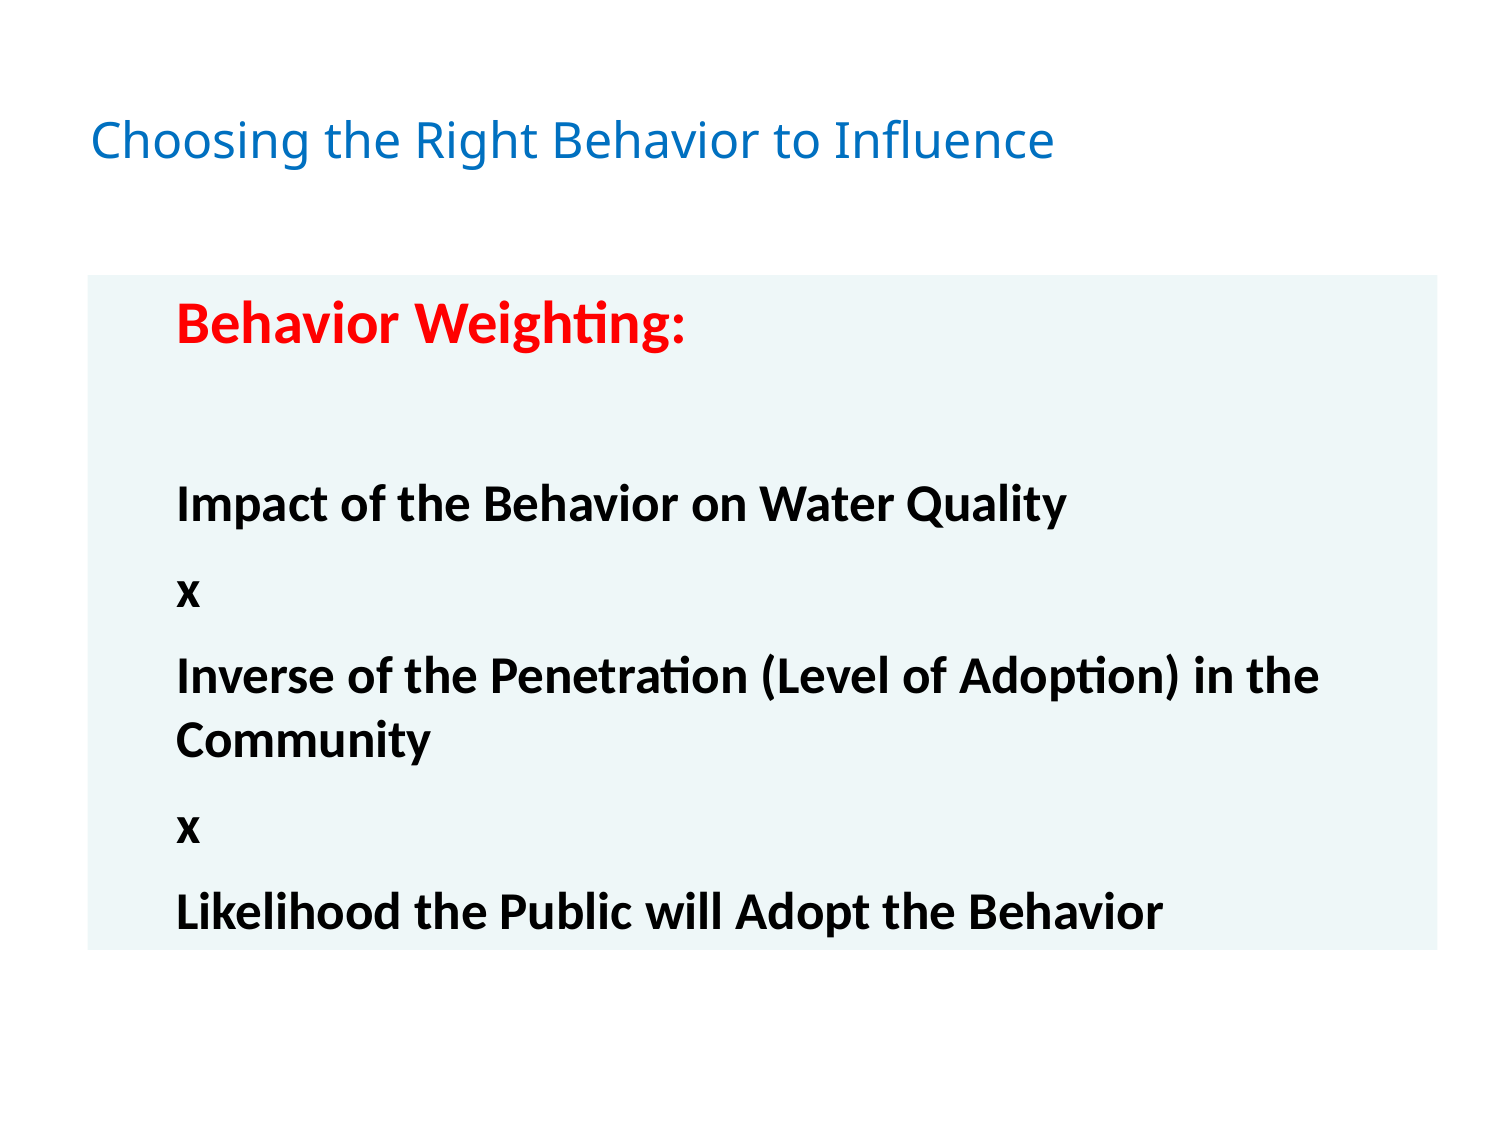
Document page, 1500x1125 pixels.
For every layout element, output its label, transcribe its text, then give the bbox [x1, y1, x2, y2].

list Behavior Weighting: Impact of the Behavior on Water Quality x Inverse of the Penetration (Level of Adoption) in the Community x Likelihood the Public will Adopt the Behavior [87, 275, 1438, 950]
title Choosing the Right Behavior to Influence [75, 45, 1425, 233]
